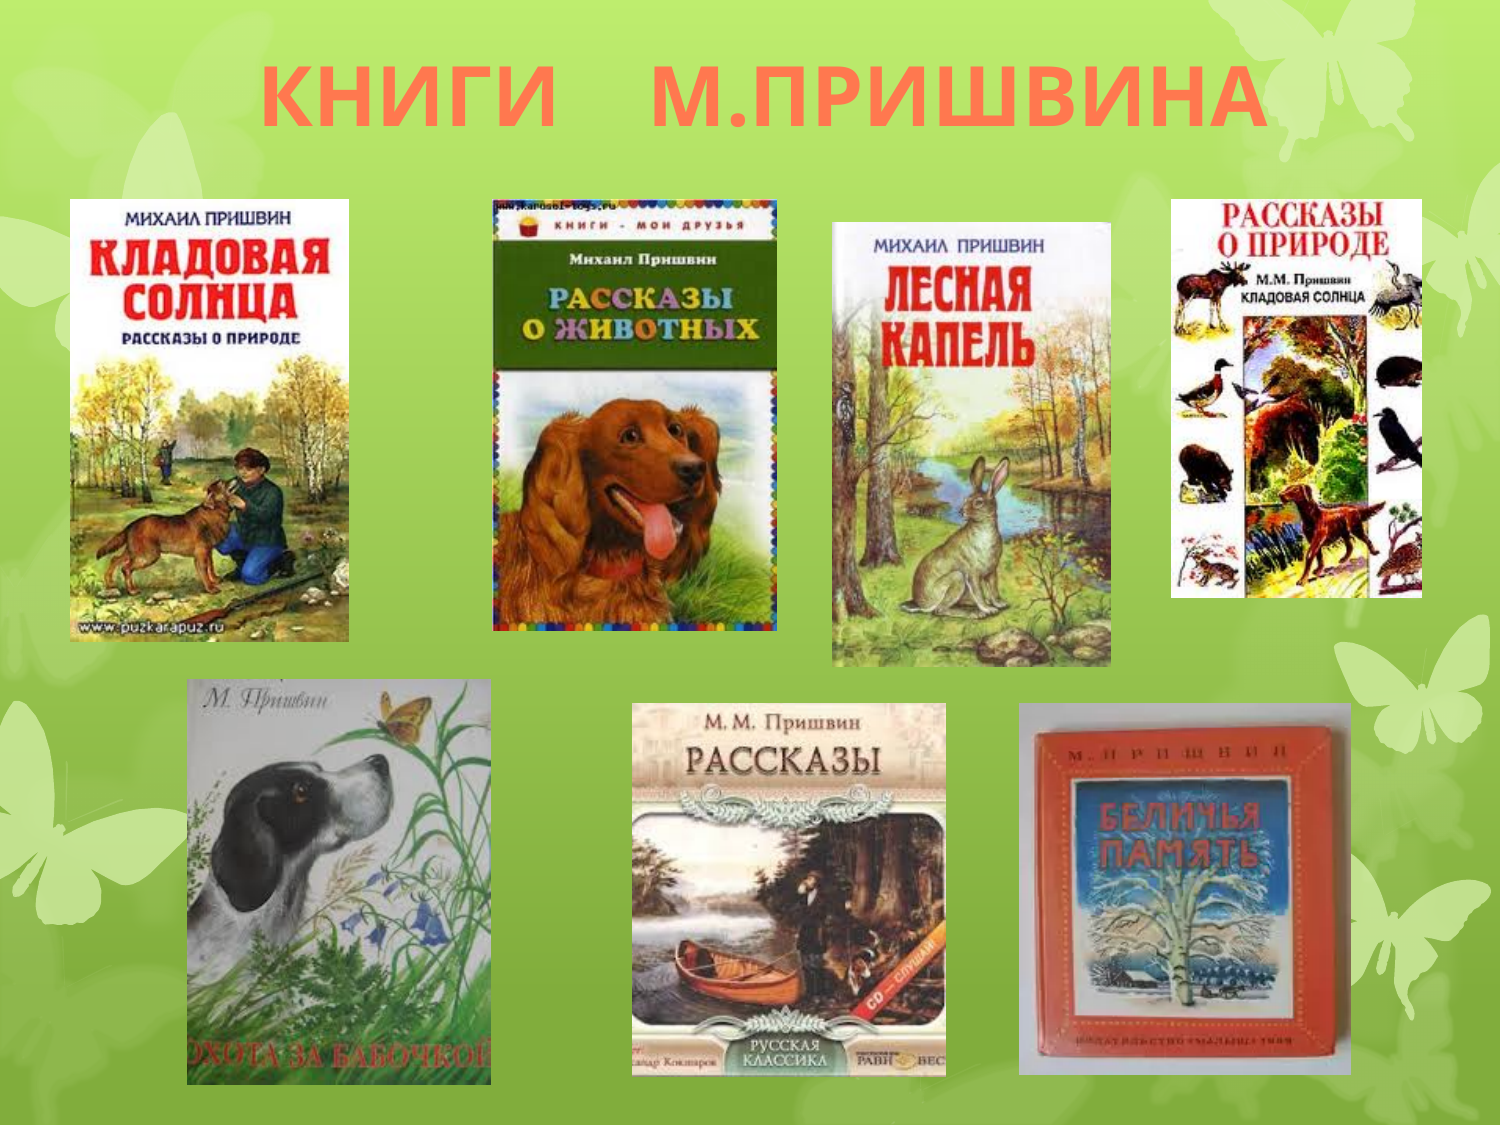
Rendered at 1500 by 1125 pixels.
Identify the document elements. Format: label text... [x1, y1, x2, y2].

picture [186, 679, 492, 1085]
picture [632, 702, 946, 1077]
picture [69, 198, 349, 642]
picture [1171, 198, 1423, 599]
picture [831, 222, 1111, 667]
picture [491, 198, 777, 631]
picture [1018, 702, 1352, 1076]
text_box Книги М.Пришвина [242, 35, 1284, 151]
